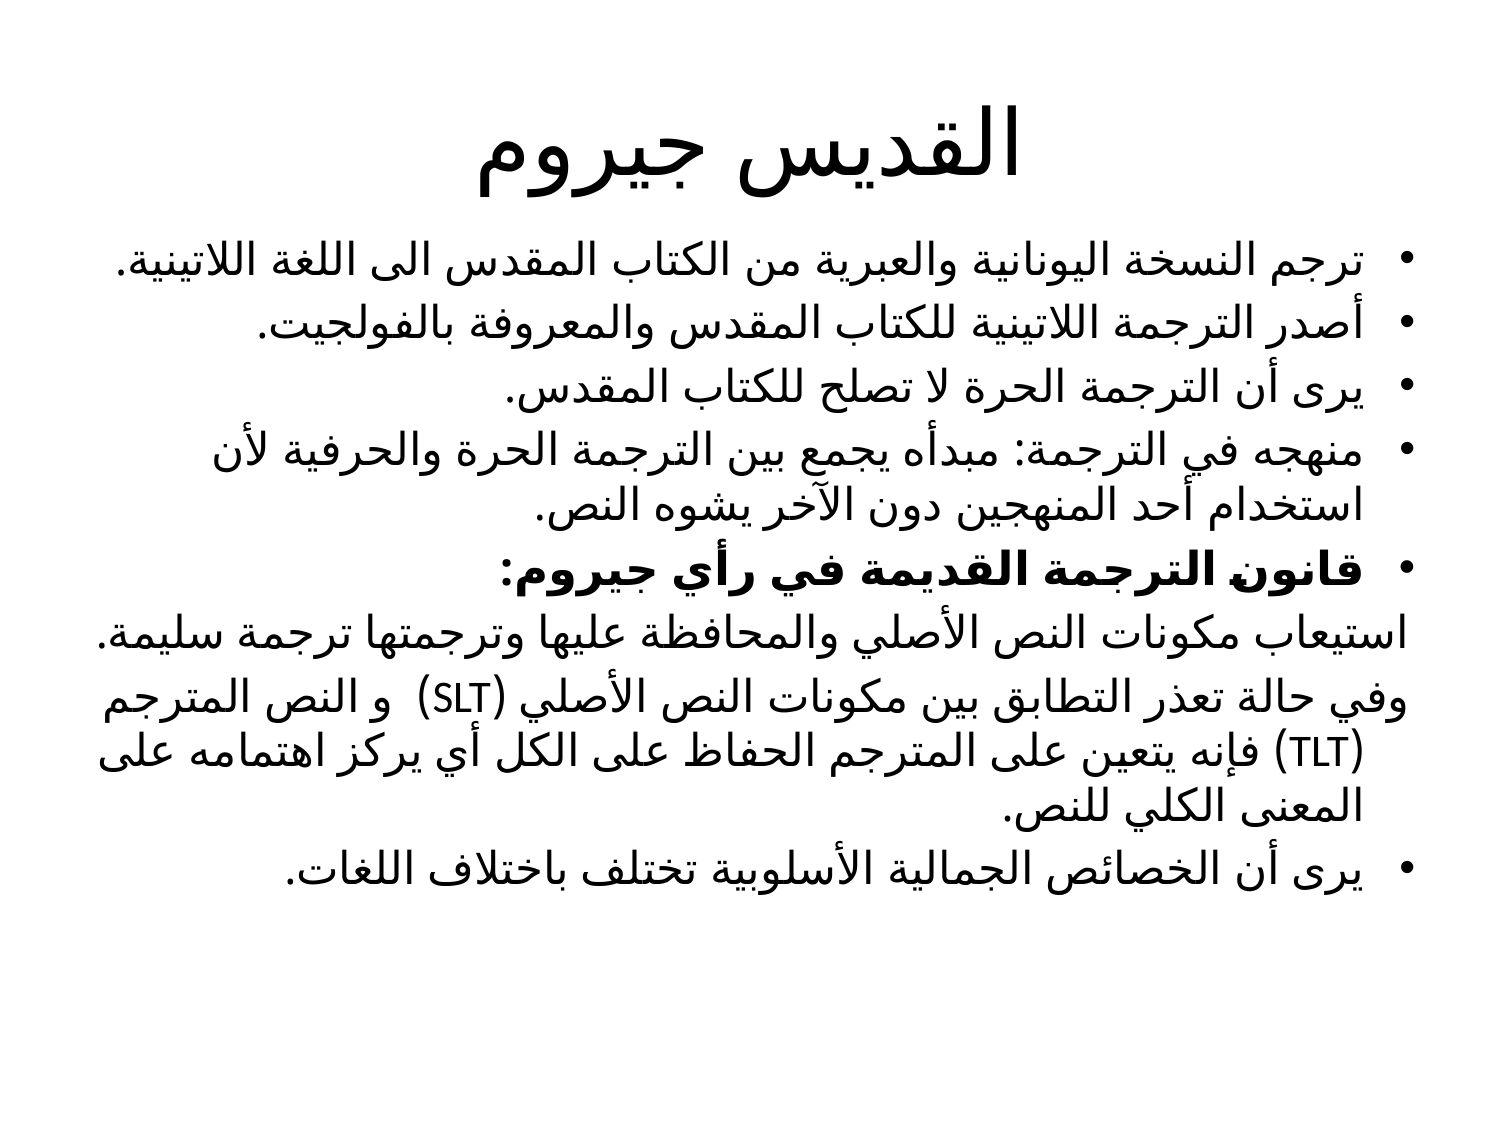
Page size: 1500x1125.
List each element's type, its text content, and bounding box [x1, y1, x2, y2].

title القديس جيروم [75, 45, 1425, 222]
list ترجم النسخة اليونانية والعبرية من الكتاب المقدس الى اللغة اللاتينية. أصدر الترجمة اللاتينية للكتاب المقدس والمعروفة بالفولجيت. يرى أن الترجمة الحرة لا تصلح للكتاب المقدس. منهجه في الترجمة: مبدأه يجمع بين الترجمة الحرة والحرفية لأن استخدام أحد المنهجين دون الآخر يشوه النص. قانون الترجمة القديمة في رأي جيروم: استيعاب مكونات النص الأصلي والمحافظة عليها وترجمتها ترجمة سليمة. وفي حالة تعذر التطابق بين مكونات النص الأصلي (SLT) و النص المترجم (TLT) فإنه يتعين على المترجم الحفاظ على الكل أي يركز اهتمامه على المعنى الكلي للنص. يرى أن الخصائص الجمالية الأسلوبية تختلف باختلاف اللغات. [75, 222, 1425, 1005]
